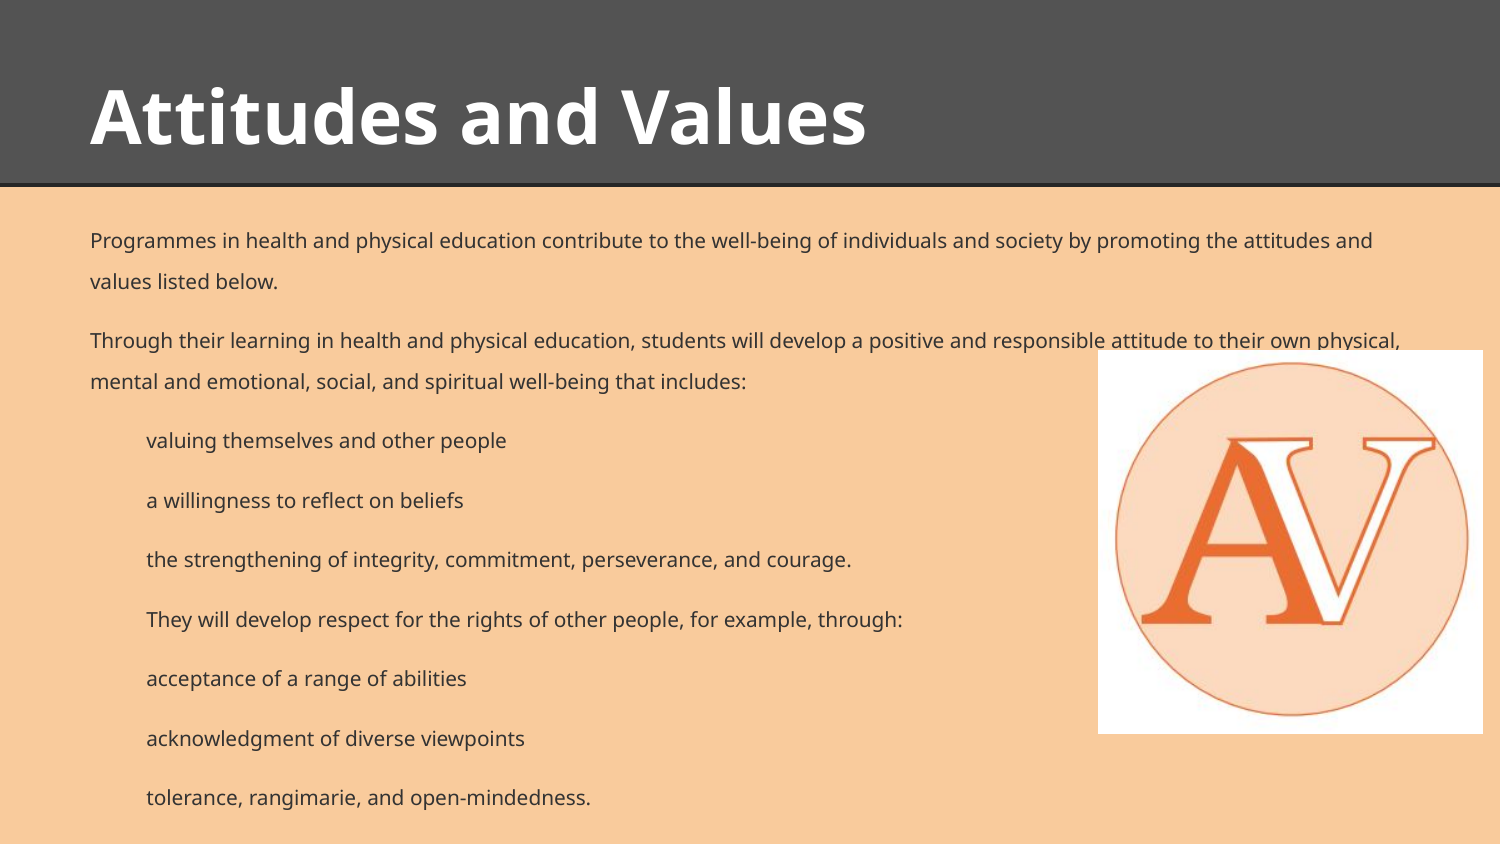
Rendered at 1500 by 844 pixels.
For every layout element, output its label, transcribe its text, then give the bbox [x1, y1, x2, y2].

picture [1097, 349, 1483, 734]
list Programmes in health and physical education contribute to the well-being of individuals and society by promoting the attitudes and values listed below. Through their learning in health and physical education, students will develop a positive and responsible attitude to their own physical, mental and emotional, social, and spiritual well-being that includes: valuing themselves and other people a willingness to reflect on beliefs the strengthening of integrity, commitment, perseverance, and courage. They will develop respect for the rights of other people, for example, through: acceptance of a range of abilities acknowledgment of diverse viewpoints tolerance, rangimarie, and open-mindedness. They will develop care and concern for other people in their community and for the environment through: cooperation and awhina applying aroha, manaakitanga, care, compassion, and mahi a ngakau constructive challenge and competition positive involvement and participation. They will develop a sense of social justice and will demonstrate: fairness inclusiveness and non-discriminatory practices. Debates, News Articles, Opinion pieces, School values, People's attitudes towards certain issues. Curriculum in Action Activity (L5) [75, 196, 1425, 808]
title Attitudes and Values [75, 33, 1425, 175]
